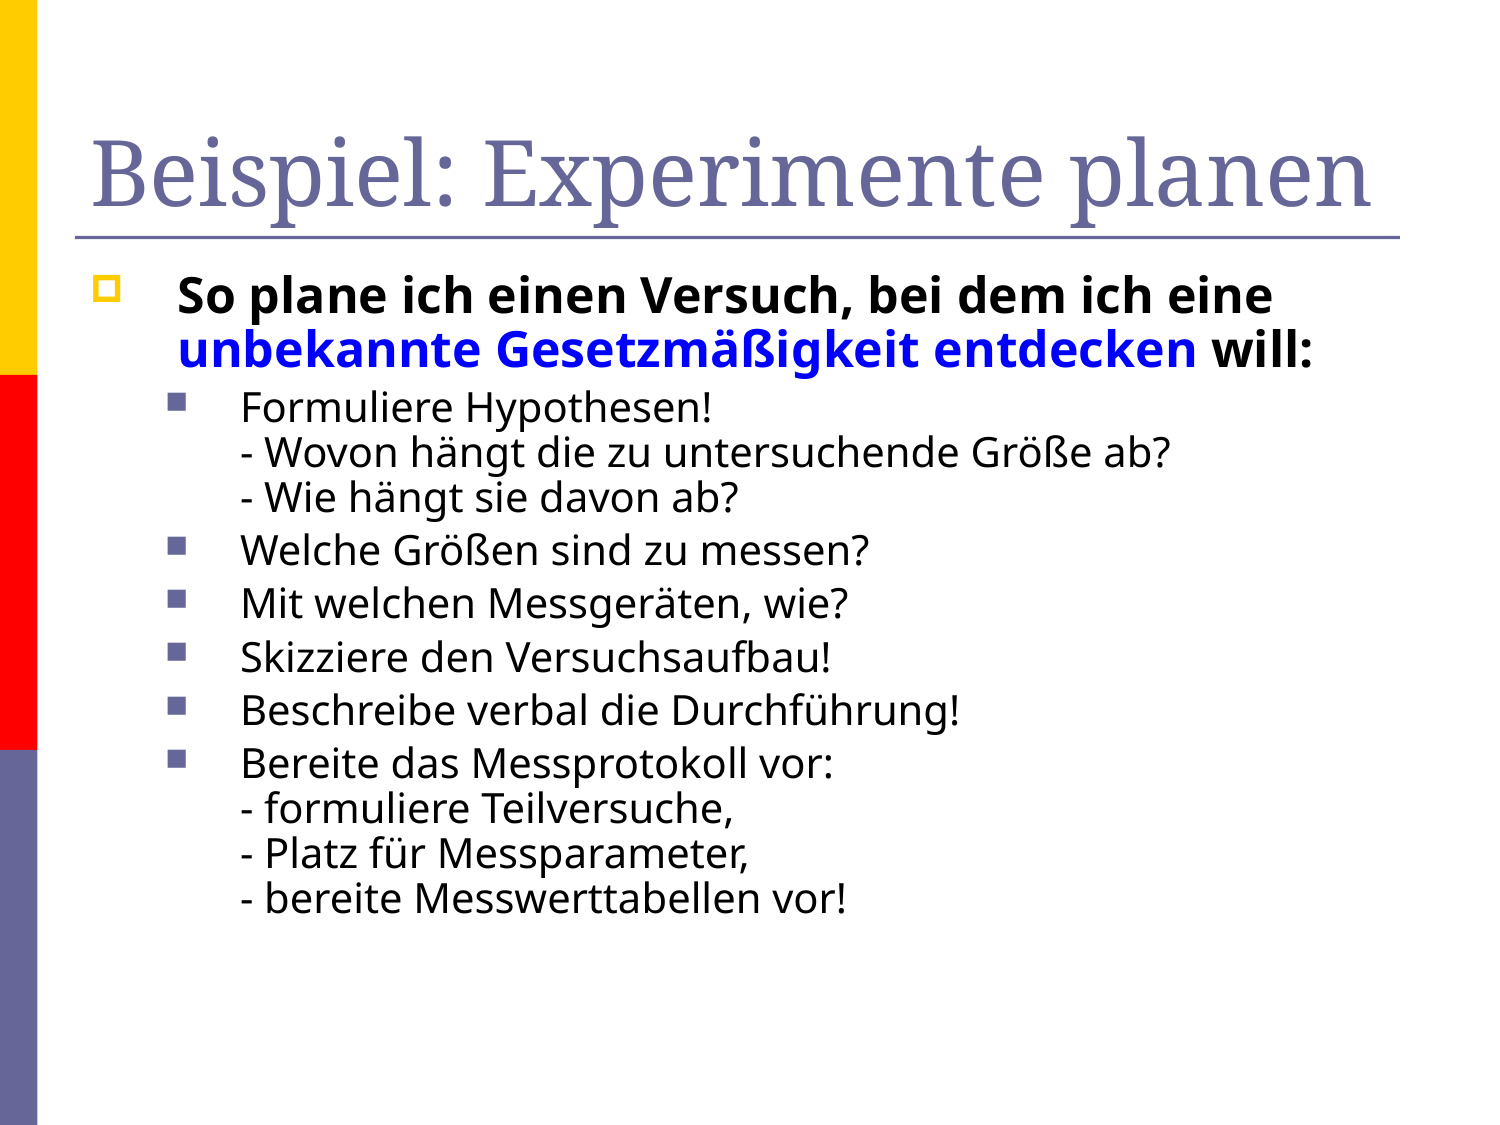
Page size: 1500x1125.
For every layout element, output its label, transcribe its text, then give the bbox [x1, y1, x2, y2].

list So plane ich einen Versuch, bei dem ich eine unbekannte Gesetzmäßigkeit entdecken will: Formuliere Hypothesen! - Wovon hängt die zu untersuchende Größe ab? - Wie hängt sie davon ab? Welche Größen sind zu messen? Mit welchen Messgeräten, wie? Skizziere den Versuchsaufbau! Beschreibe verbal die Durchführung! Bereite das Messprotokoll vor: - formuliere Teilversuche, - Platz für Messparameter, - bereite Messwerttabellen vor! [75, 262, 1425, 1006]
title Beispiel: Experimente planen [75, 45, 1425, 233]
